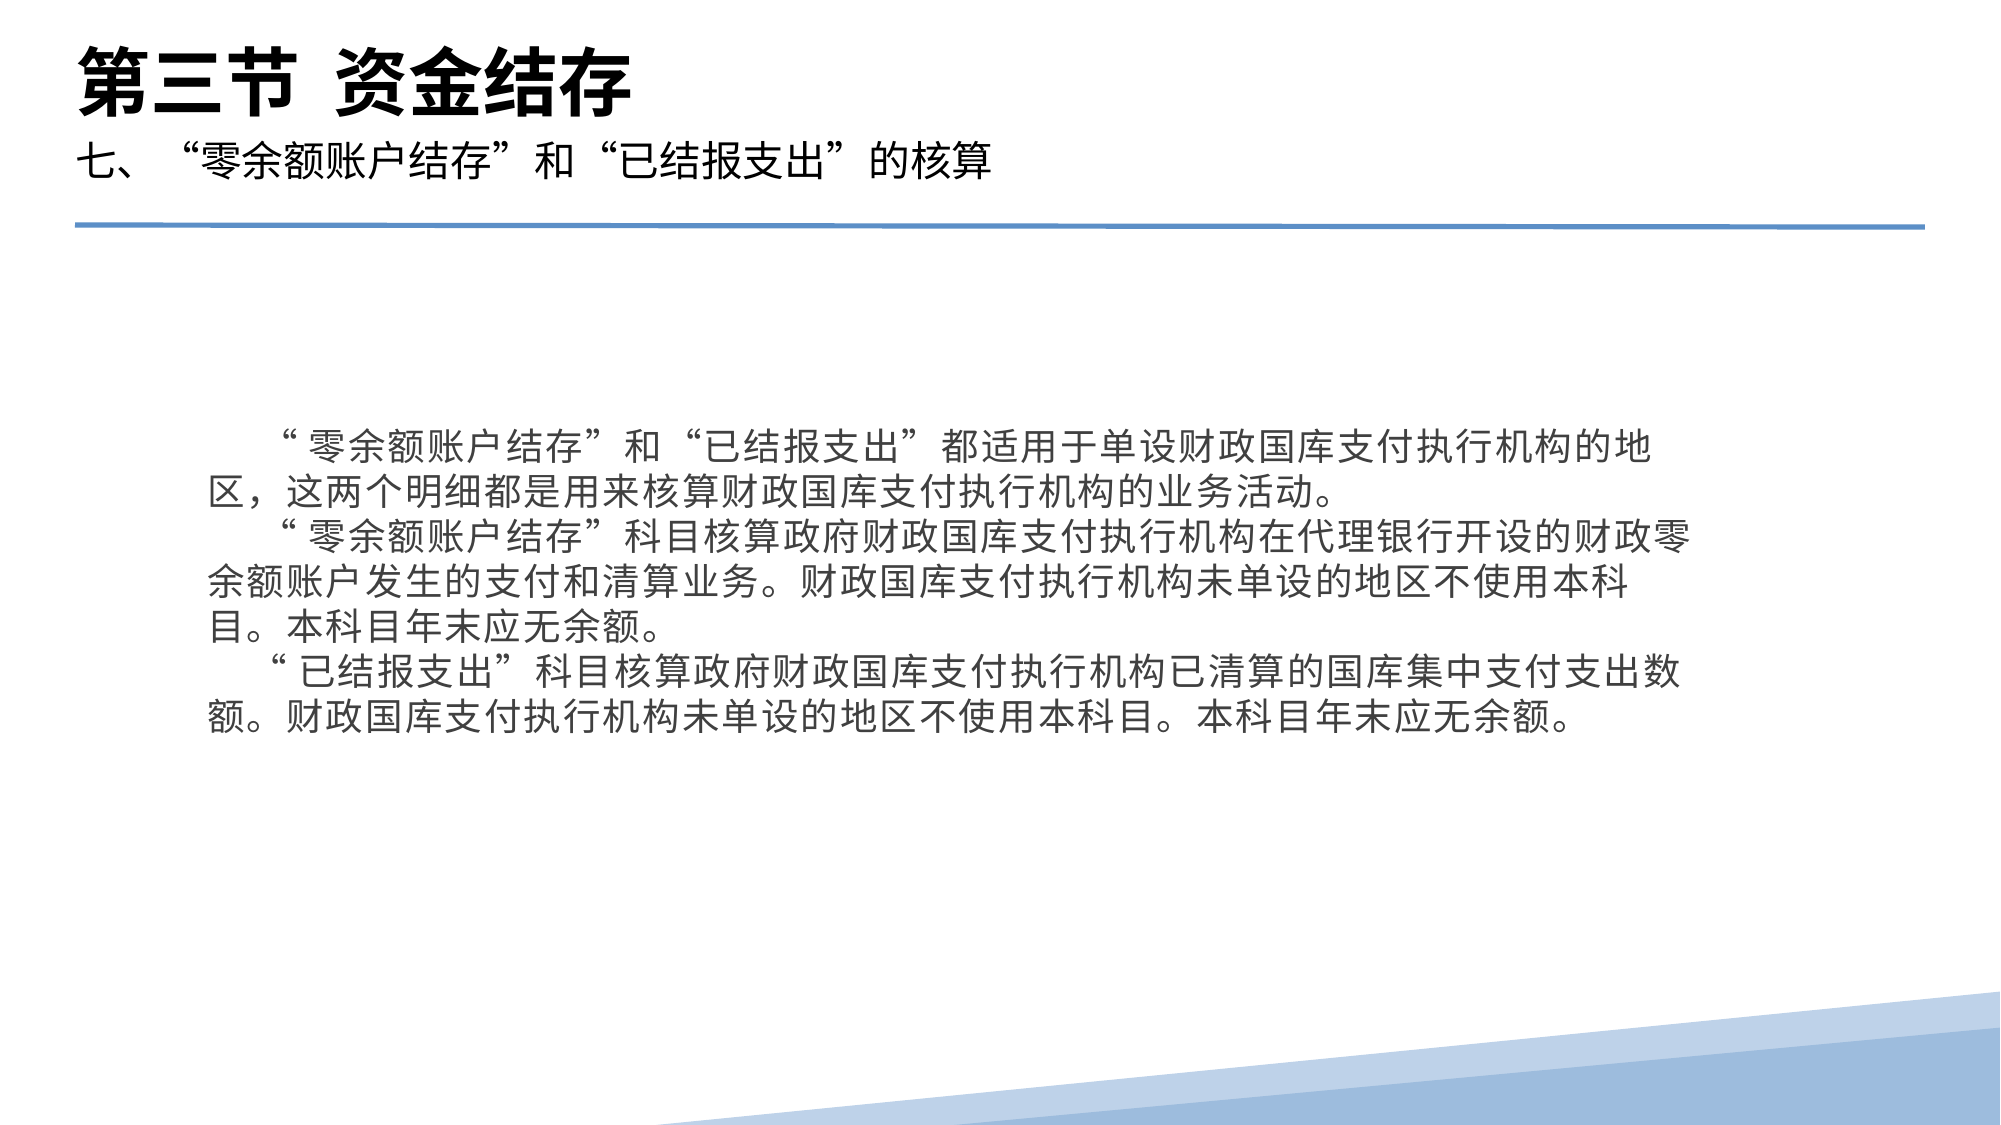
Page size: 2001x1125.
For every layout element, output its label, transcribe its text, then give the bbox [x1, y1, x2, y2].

text_box 第三节 资金结存 [75, 24, 1925, 124]
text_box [656, 991, 2000, 1125]
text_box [74, 224, 1925, 228]
text_box 七、“零余额账户结存”和“已结报支出”的核算 [75, 124, 1925, 200]
text_box “零余额账户结存”和“已结报支出”都适用于单设财政国库支付执行机构的地区，这两个明细都是用来核算财政国库支付执行机构的业务活动。 “零余额账户结存”科目核算政府财政国库支付执行机构在代理银行开设的财政零余额账户发生的支付和清算业务。财政国库支付执行机构未单设的地区不使用本科目。本科目年末应无余额。 “已结报支出”科目核算政府财政国库支付执行机构已清算的国库集中支付支出数额。财政国库支付执行机构未单设的地区不使用本科目。本科目年末应无余额。 [196, 239, 1711, 1012]
